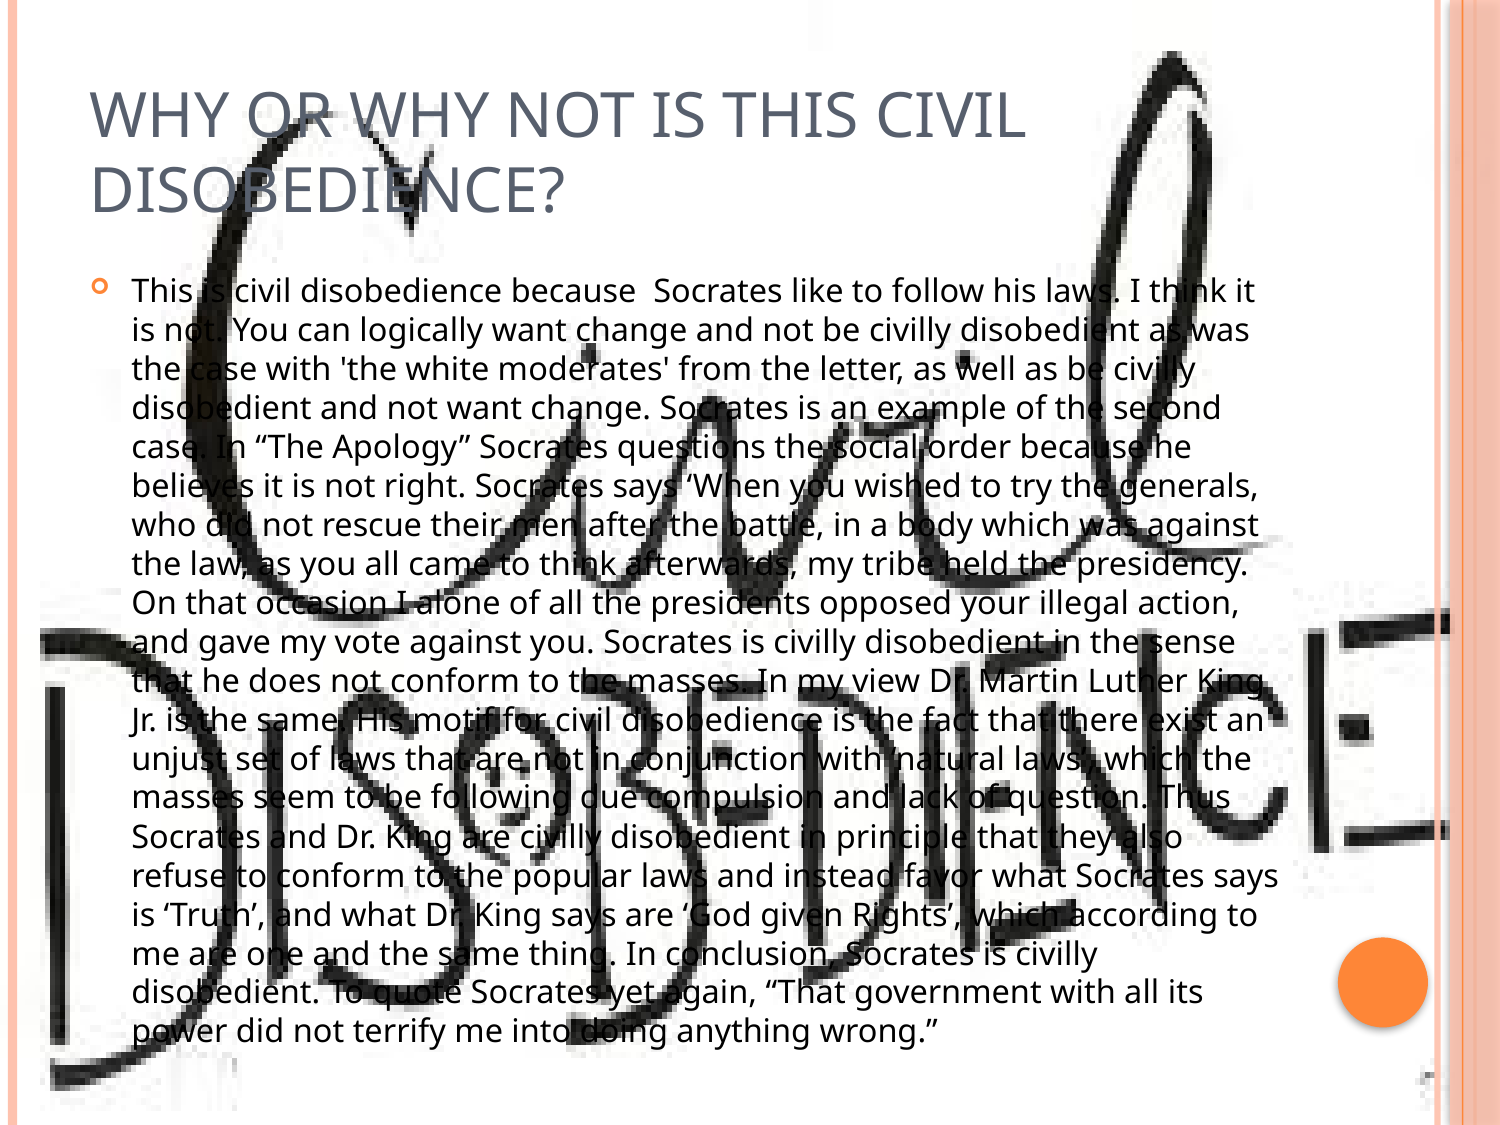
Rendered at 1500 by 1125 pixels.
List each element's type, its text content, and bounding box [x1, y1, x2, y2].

title Why or why not is this civil disobedience? [75, 45, 1300, 233]
picture [0, 0, 7, 1125]
picture [18, 0, 1434, 1125]
picture [1441, 0, 1449, 1125]
list This is civil disobedience because Socrates like to follow his laws. I think it is not. You can logically want change and not be civilly disobedient as was the case with 'the white moderates' from the letter, as well as be civilly disobedient and not want change. Socrates is an example of the second case. In “The Apology” Socrates questions the social order because he believes it is not right. Socrates says ‘When you wished to try the generals, who did not rescue their men after the battle, in a body which was against the law, as you all came to think afterwards, my tribe held the presidency. On that occasion I alone of all the presidents opposed your illegal action, and gave my vote against you. Socrates is civilly disobedient in the sense that he does not conform to the masses. In my view Dr. Martin Luther King Jr. is the same. His motif for civil disobedience is the fact that there exist an unjust set of laws that are not in conjunction with ‘natural laws’, which the masses seem to be following due compulsion and lack of question. Thus Socrates and Dr. King are civilly disobedient in principle that they also refuse to conform to the popular laws and instead favor what Socrates says is ‘Truth’, and what Dr. King says are ‘God given Rights’, which according to me are one and the same thing. In conclusion, Socrates is civilly disobedient. To quote Socrates yet again, “That government with all its power did not terrify me into doing anything wrong.” [75, 262, 1300, 1062]
